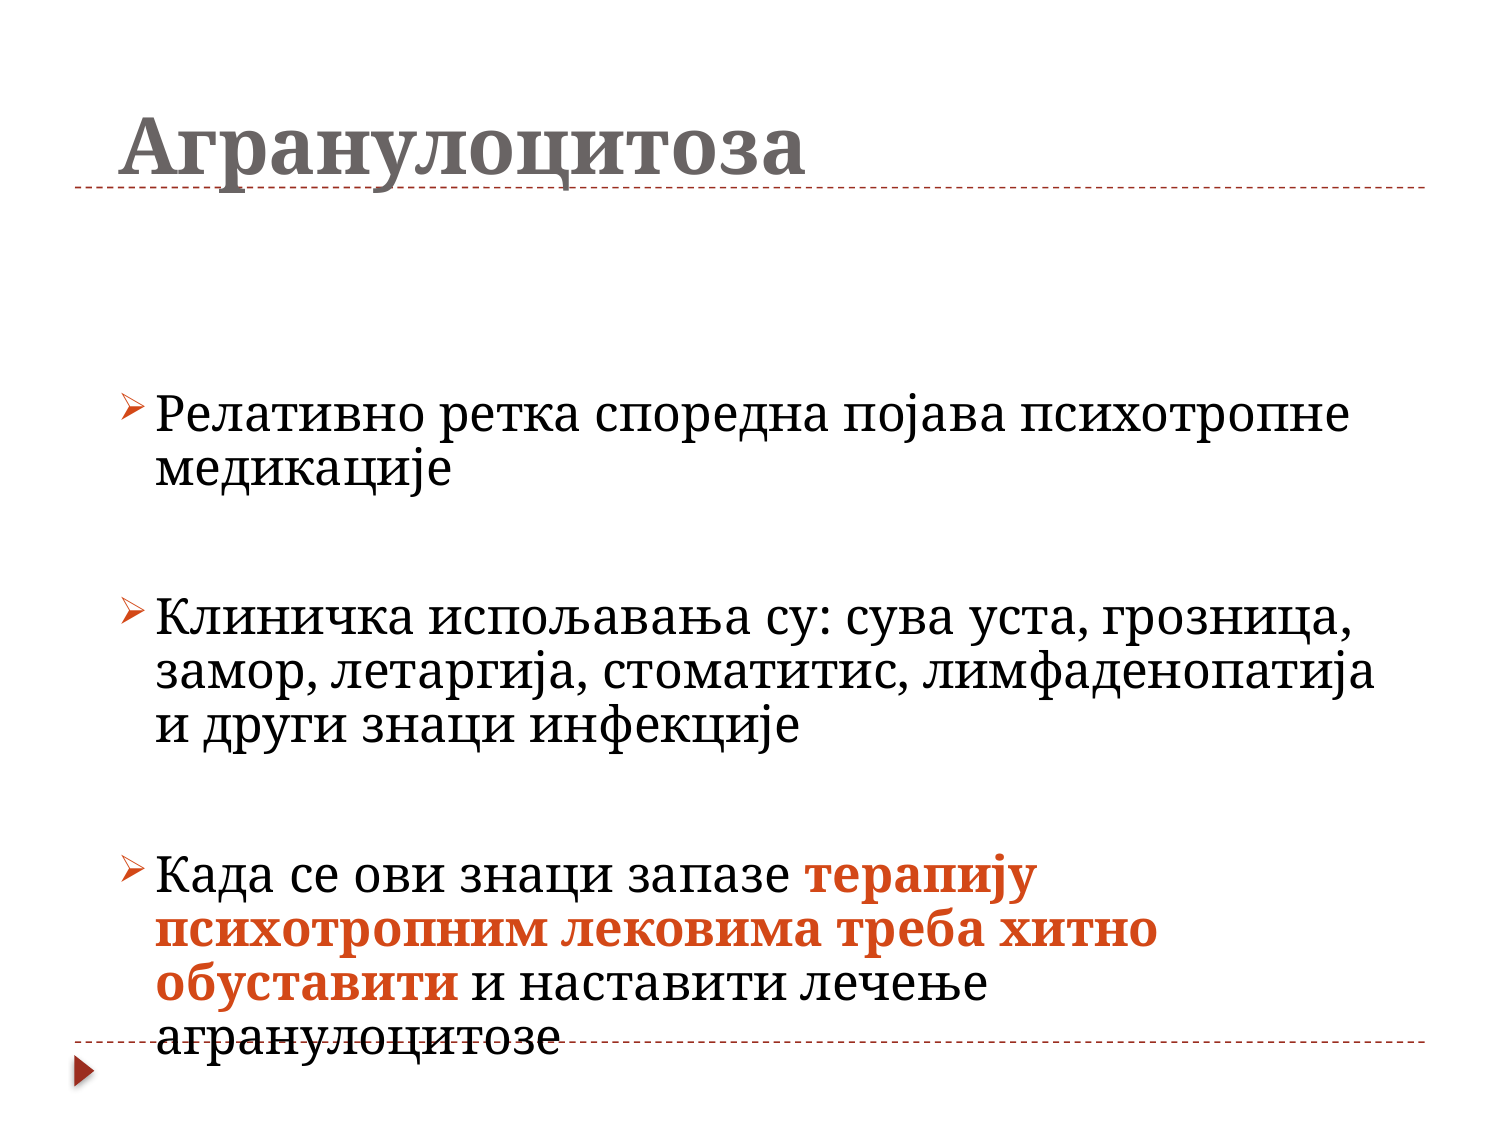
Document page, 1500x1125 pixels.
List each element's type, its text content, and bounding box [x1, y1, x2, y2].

list Релативно ретка споредна појава психотропне медикације Клиничка испољавања су: сува уста, грозница, замор, летаргија, стоматитис, лимфаденопатија и други знаци инфекције Када се ови знаци запазе терапију психотропним лековима треба хитно обуставити и наставити лечење агранулоцитозе [102, 299, 1398, 1014]
title Агранулоцитоза [102, 59, 1398, 238]
